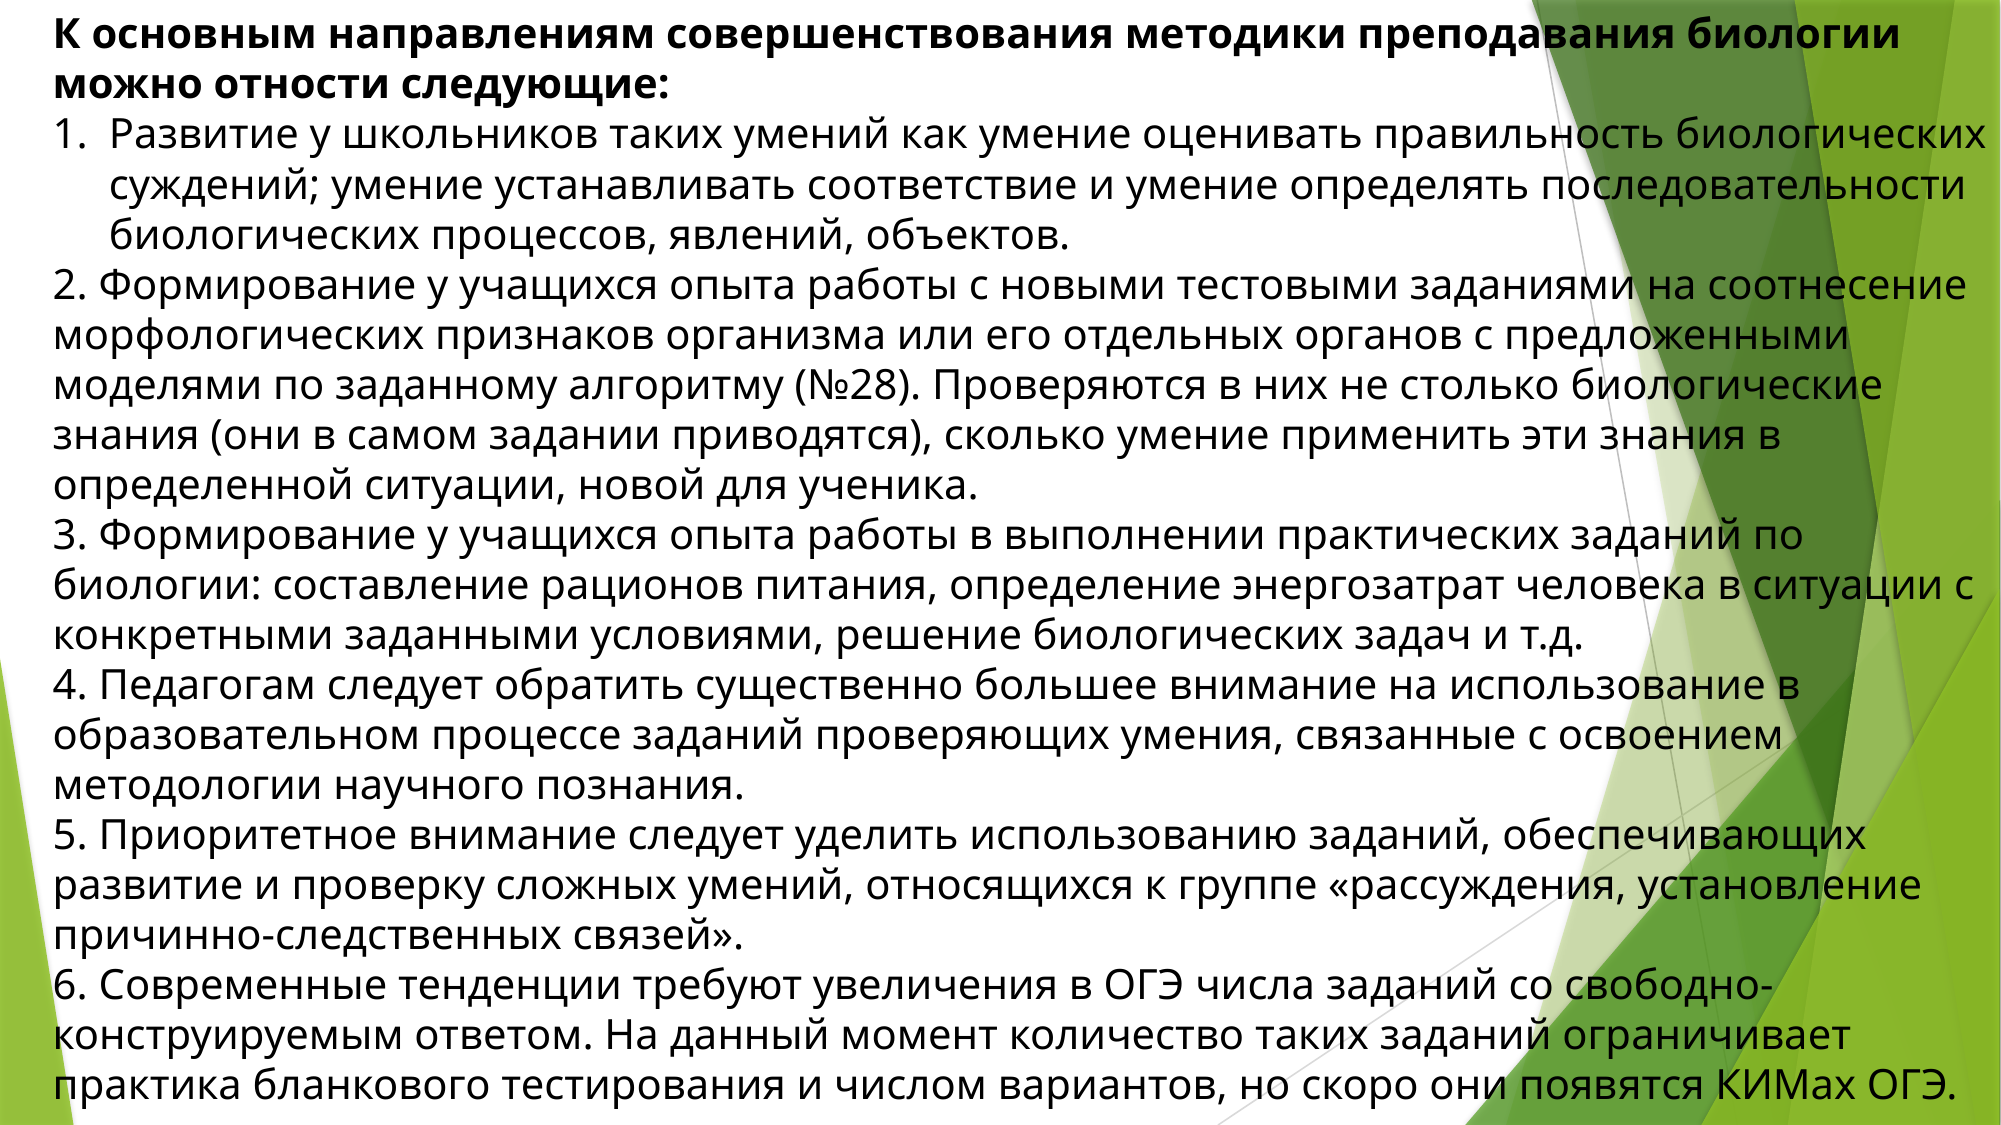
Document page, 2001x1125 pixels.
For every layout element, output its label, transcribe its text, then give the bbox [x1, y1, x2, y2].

text_box К основным направлениям совершенствования методики преподавания биологии можно отности следующие: Развитие у школьников таких умений как умение оценивать правильность биологических суждений; умение устанавливать соответствие и умение определять последовательности биологических процессов, явлений, объектов. 2. Формирование у учащихся опыта работы с новыми тестовыми заданиями на соотнесение морфологических признаков организма или его отдельных органов с предложенными моделями по заданному алгоритму (№28). Проверяются в них не столько биологические знания (они в самом задании приводятся), сколько умение применить эти знания в определенной ситуации, новой для ученика. 3. Формирование у учащихся опыта работы в выполнении практических заданий по биологии: составление рационов питания, определение энергозатрат человека в ситуации с конкретными заданными условиями, решение биологических задач и т.д. 4. Педагогам следует обратить существенно большее внимание на использование в образовательном процессе заданий проверяющих умения, связанные с освоением методологии научного познания. 5. Приоритетное внимание следует уделить использованию заданий, обеспечивающих развитие и проверку сложных умений, относящихся к группе «рассуждения, установление причинно-следственных связей». 6. Современные тенденции требуют увеличения в ОГЭ числа заданий со свободно-конструируемым ответом. На данный момент количество таких заданий ограничивает практика бланкового тестирования и числом вариантов, но скоро они появятся КИМах ОГЭ. [37, 0, 2000, 1116]
